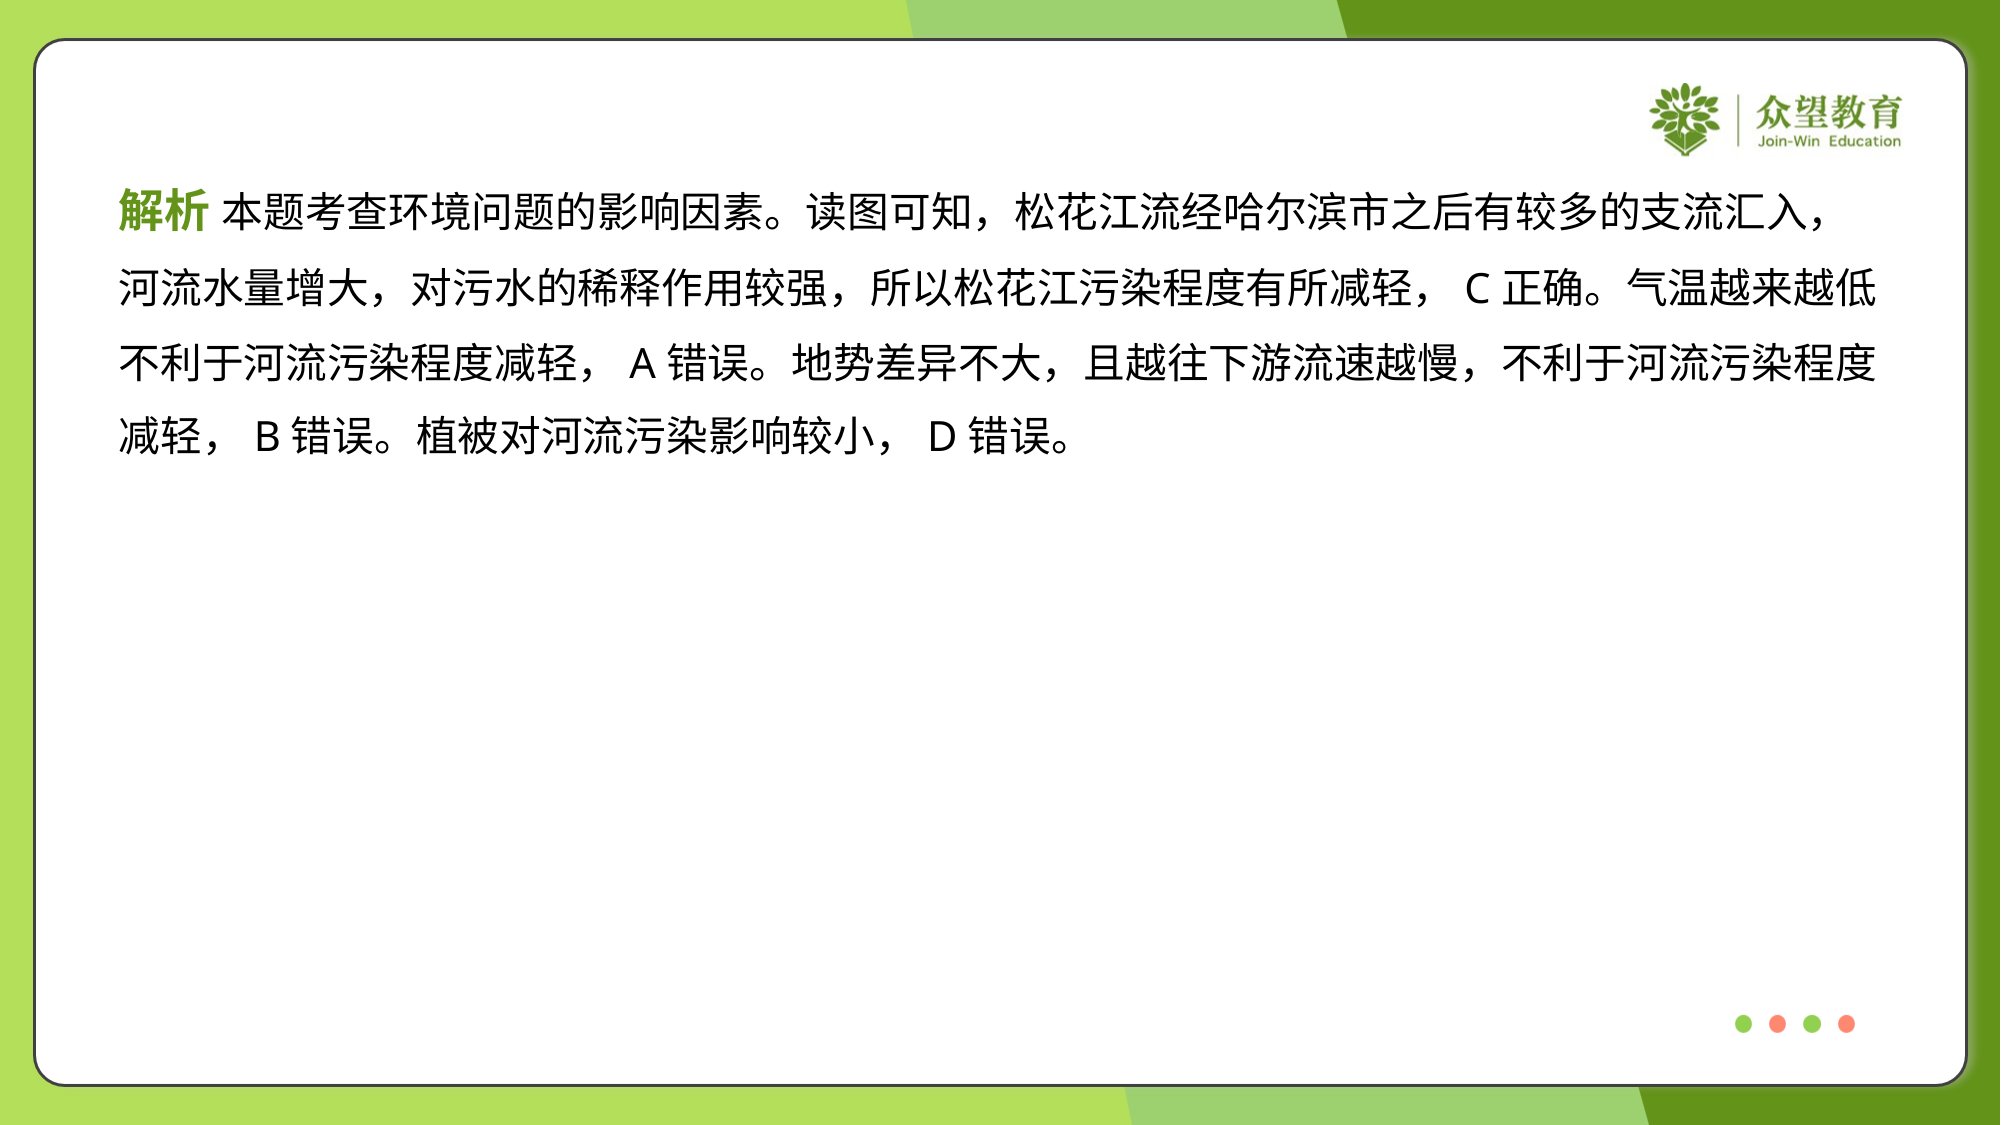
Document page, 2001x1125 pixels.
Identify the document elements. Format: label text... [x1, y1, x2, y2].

text_box 解析 本题考查环境问题的影响因素。读图可知，松花江流经哈尔滨市之后有较多的支流汇入， 河流水量增大，对污水的稀释作用较强，所以松花江污染程度有所减轻，C正确。气温越来越低 不利于河流污染程度减轻，A错误。地势差异不大，且越往下游流速越慢，不利于河流污染程度 减轻，B错误。植被对河流污染影响较小，D错误。 [118, 159, 1883, 452]
picture [0, 0, 2000, 1125]
